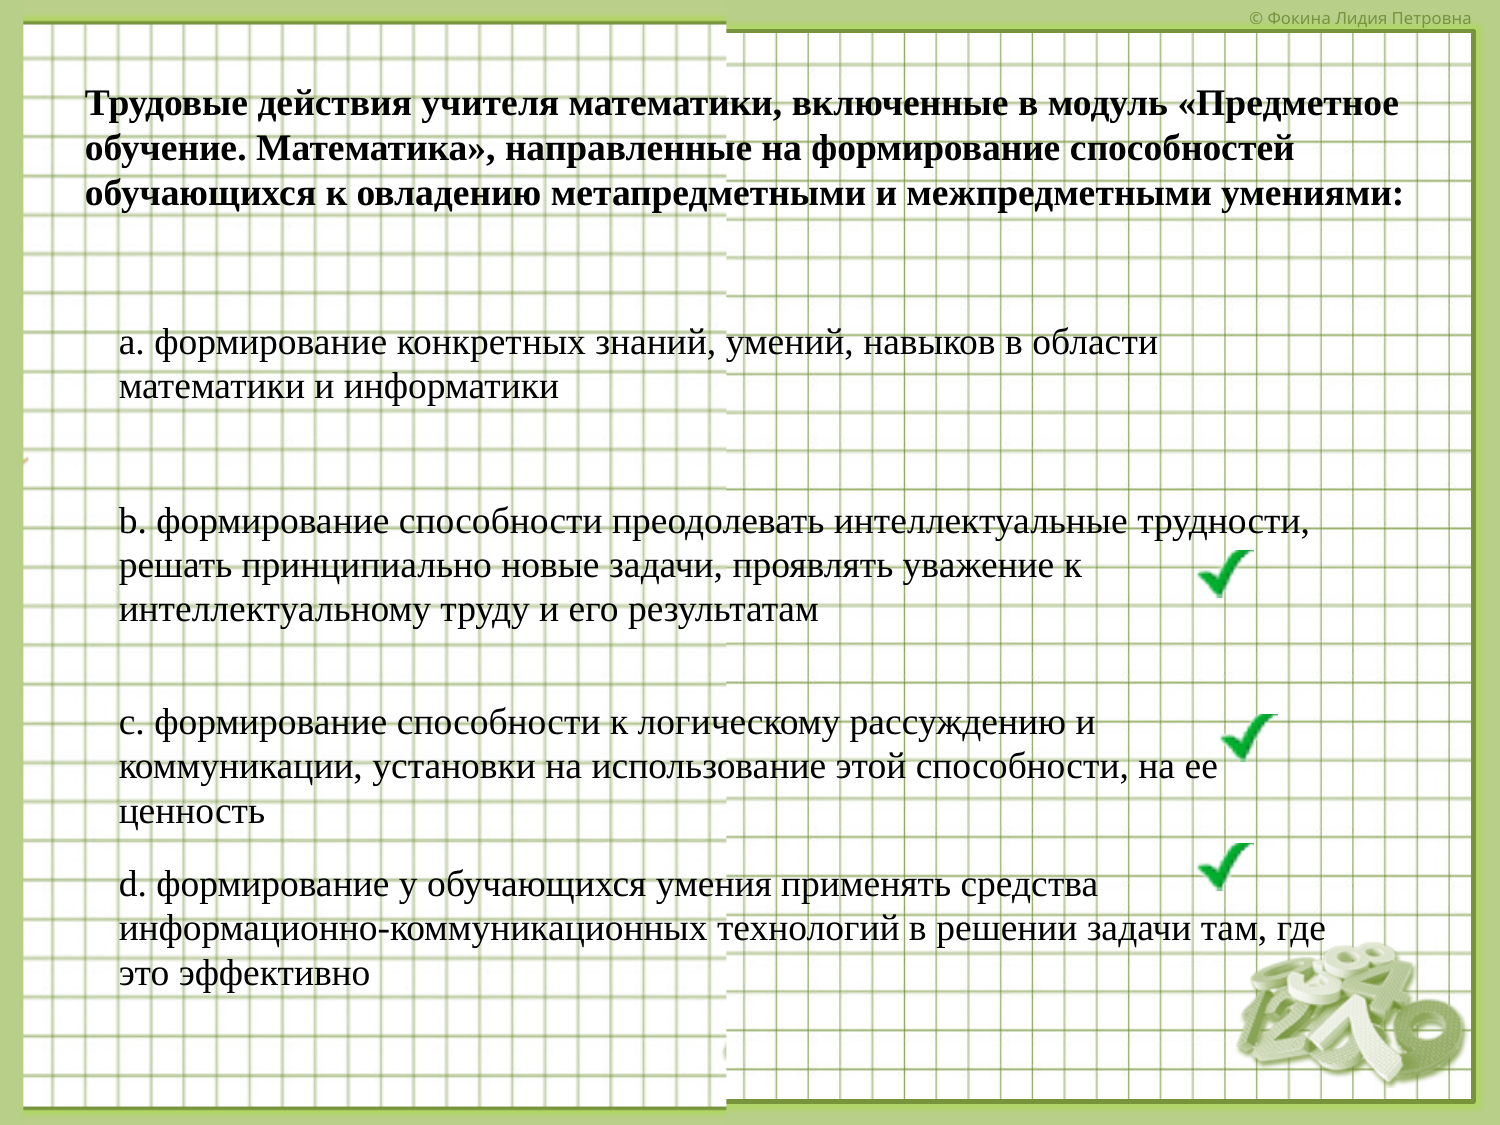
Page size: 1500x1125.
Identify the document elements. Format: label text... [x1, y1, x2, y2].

picture [1195, 550, 1255, 598]
picture [1195, 843, 1255, 891]
table_header a. формирование конкретных знаний, умений, навыков в области математики и информатики [730, 281, 1348, 443]
table_cell d. формирование у обучающихся умения применять средства информационно-коммуникационных технологий в решении задачи там, где это эффективно [730, 846, 1348, 1008]
text_box Трудовые действия учителя математики, включенные в модуль «Предметное обучение. Математика», направленные на формирование способностей обучающихся к овладению метапредметными и межпредметными умениями: [730, 70, 1430, 220]
picture [1218, 714, 1278, 762]
table_cell b. формирование способности преодолевать интеллектуальные трудности, решать принципиально новые задачи, проявлять уважение к интеллектуальному труду и его результатам [730, 443, 1348, 684]
picture [23, 0, 727, 1125]
table_cell c. формирование способности к логическому рассуждению и коммуникации, установки на использование этой способности, на ее ценность [730, 684, 1348, 846]
